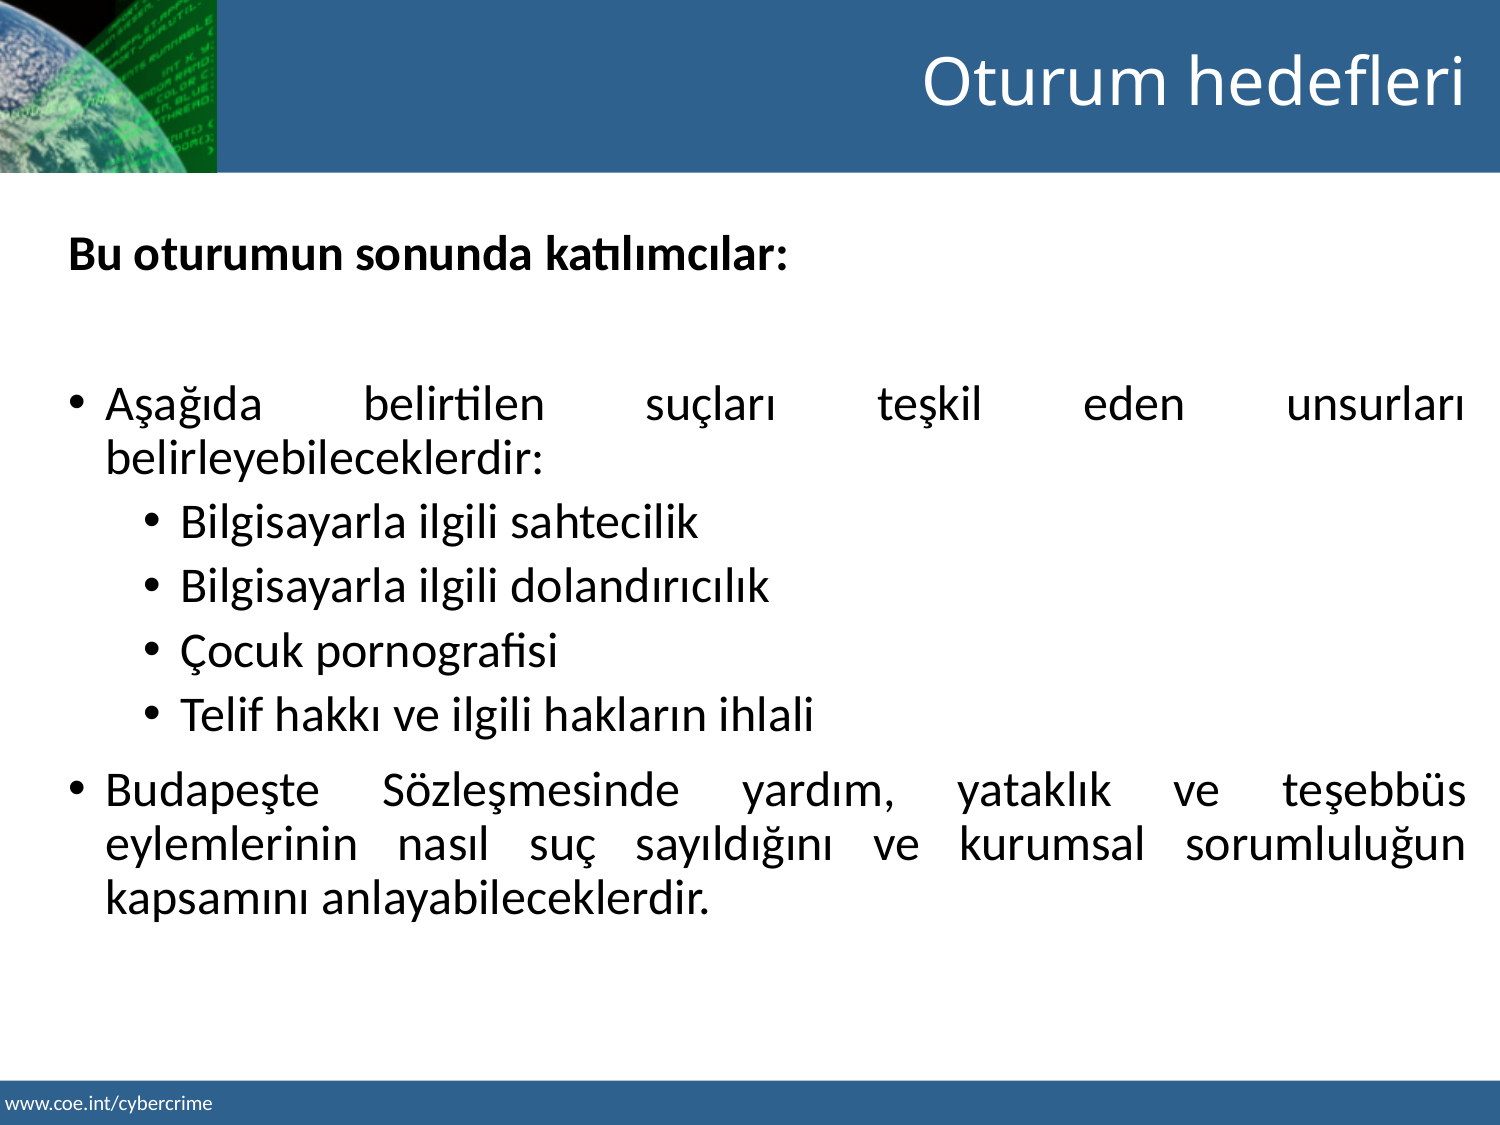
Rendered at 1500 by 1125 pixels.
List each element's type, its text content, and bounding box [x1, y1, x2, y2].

picture [0, 1, 217, 173]
text_box Oturum hedefleri [230, 31, 1483, 126]
list Bu oturumun sonunda katılımcılar: Aşağıda belirtilen suçları teşkil eden unsurları belirleyebileceklerdir: Bilgisayarla ilgili sahtecilik Bilgisayarla ilgili dolandırıcılık Çocuk pornografisi Telif hakkı ve ilgili hakların ihlali Budapeşte Sözleşmesinde yardım, yataklık ve teşebbüs eylemlerinin nasıl suç sayıldığını ve kurumsal sorumluluğun kapsamını anlayabileceklerdir. [53, 219, 1483, 1080]
